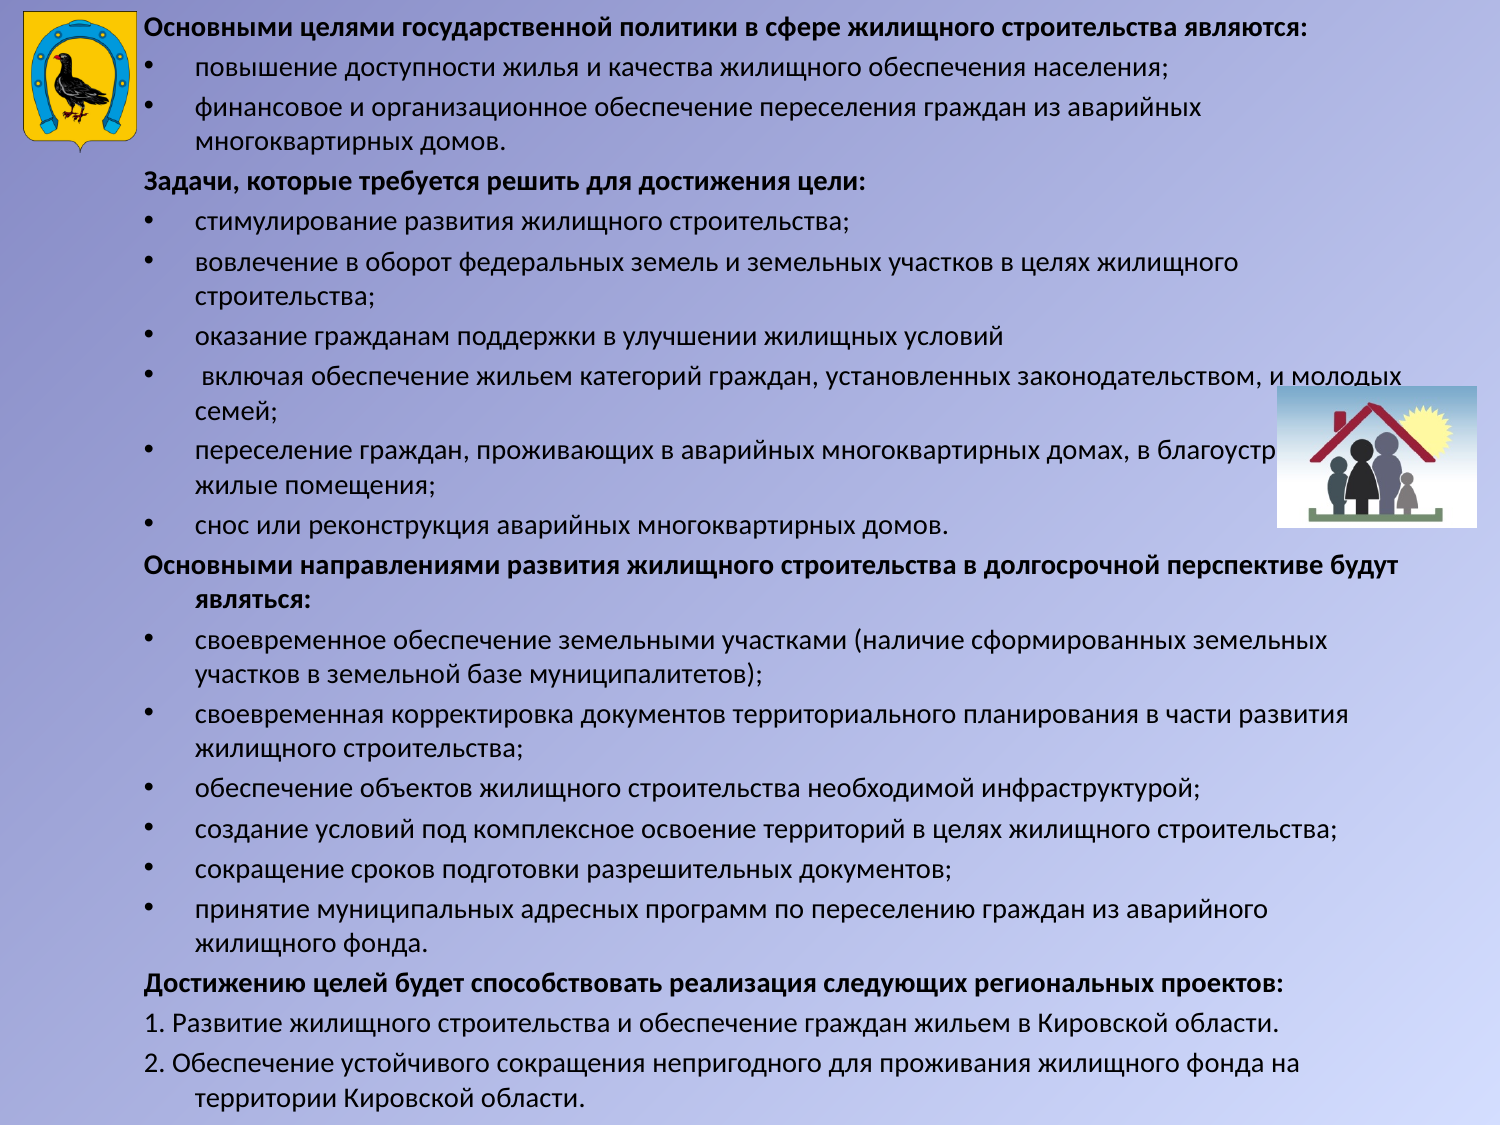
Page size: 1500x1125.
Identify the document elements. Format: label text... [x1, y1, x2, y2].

picture [23, 11, 137, 153]
picture [1277, 386, 1477, 528]
list Основными целями государственной политики в сфере жилищного строительства являются: повышение доступности жилья и качества жилищного обеспечения населения; финансовое и организационное обеспечение переселения граждан из аварийных многоквартирных домов. Задачи, которые требуется решить для достижения цели: стимулирование развития жилищного строительства; вовлечение в оборот федеральных земель и земельных участков в целях жилищного строительства; оказание гражданам поддержки в улучшении жилищных условий включая обеспечение жильем категорий граждан, установленных законодательством, и молодых семей; переселение граждан, проживающих в аварийных многоквартирных домах, в благоустроенные жилые помещения; снос или реконструкция аварийных многоквартирных домов. Основными направлениями развития жилищного строительства в долгосрочной перспективе будут являться: своевременное обеспечение земельными участками (наличие сформированных земельных участков в земельной базе муниципалитетов); своевременная корректировка документов территориального планирования в части развития жилищного строительства; обеспечение объектов жилищного строительства необходимой инфраструктурой; создание условий под комплексное освоение территорий в целях жилищного строительства; сокращение сроков подготовки разрешительных документов; принятие муниципальных адресных программ по переселению граждан из аварийного жилищного фонда. Достижению целей будет способствовать реализация следующих региональных проектов: 1. Развитие жилищного строительства и обеспечение граждан жильем в Кировской области. 2. Обеспечение устойчивого сокращения непригодного для проживания жилищного фонда на территории Кировской области. [128, 0, 1430, 1125]
